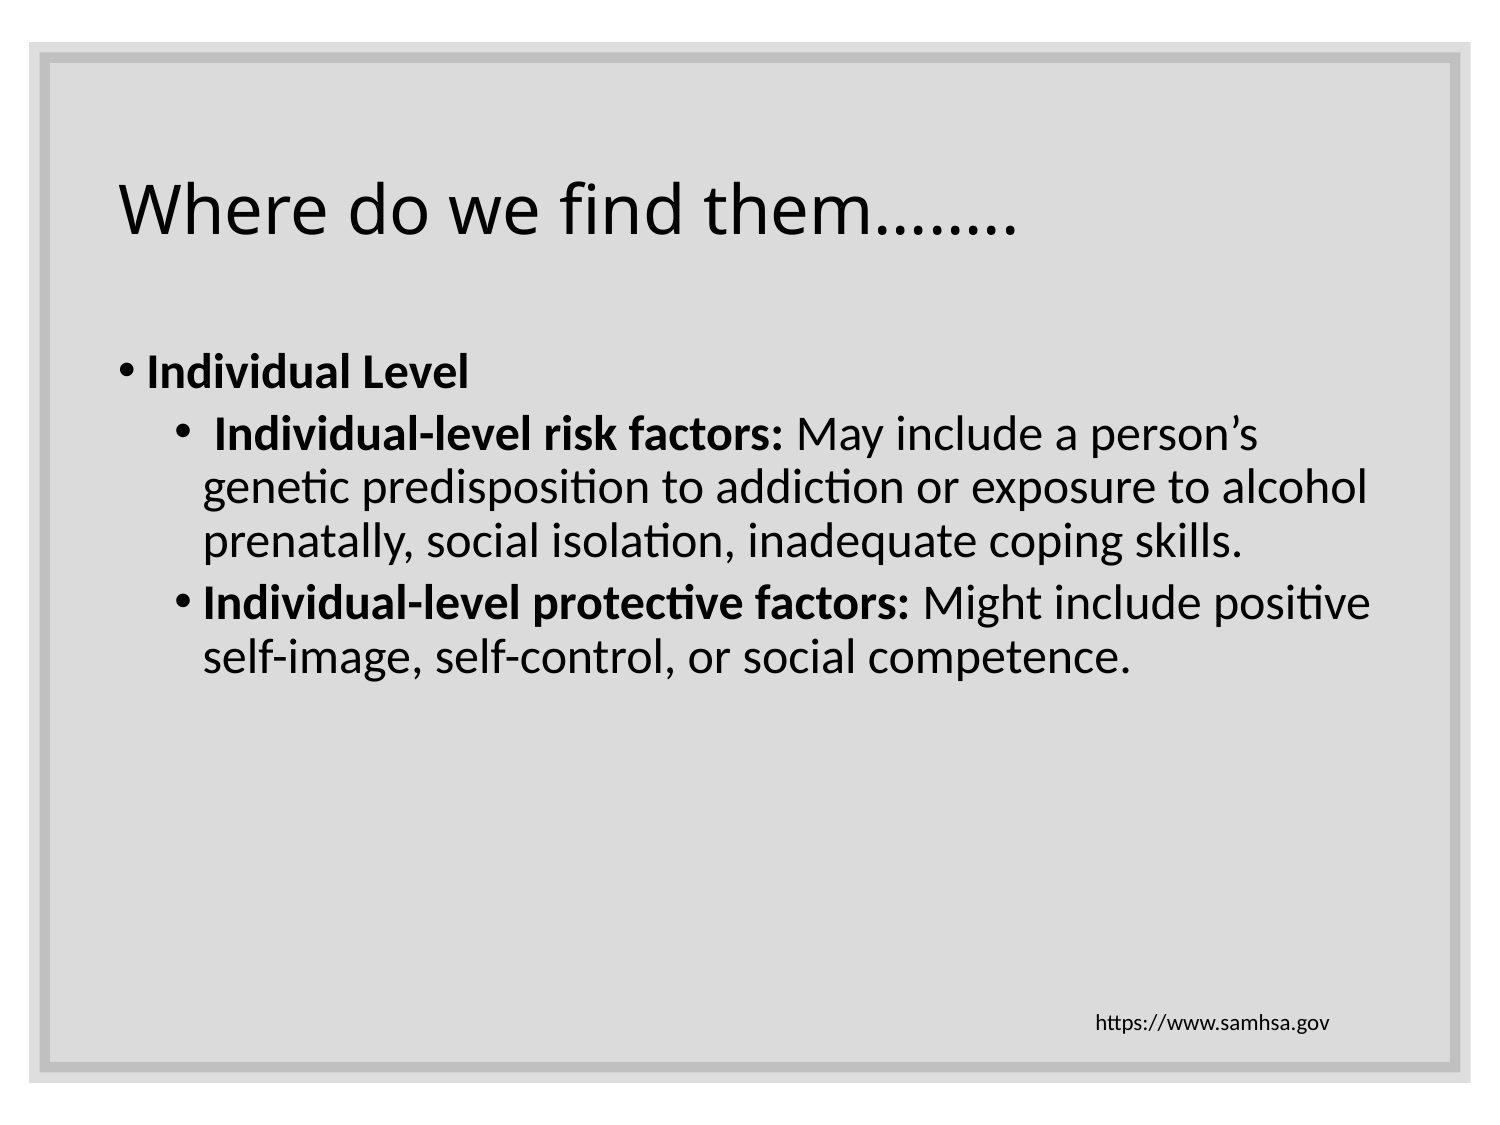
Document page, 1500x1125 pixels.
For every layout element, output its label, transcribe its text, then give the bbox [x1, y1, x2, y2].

text_box [38, 51, 1461, 1073]
list Individual Level Individual-level risk factors: May include a person’s genetic predisposition to addiction or exposure to alcohol prenatally, social isolation, inadequate coping skills. Individual-level protective factors: Might include positive self-image, self-control, or social competence. [103, 337, 1397, 973]
title Where do we find them…….. [103, 103, 1397, 322]
text_box https://www.samhsa.gov [1080, 999, 1462, 1043]
